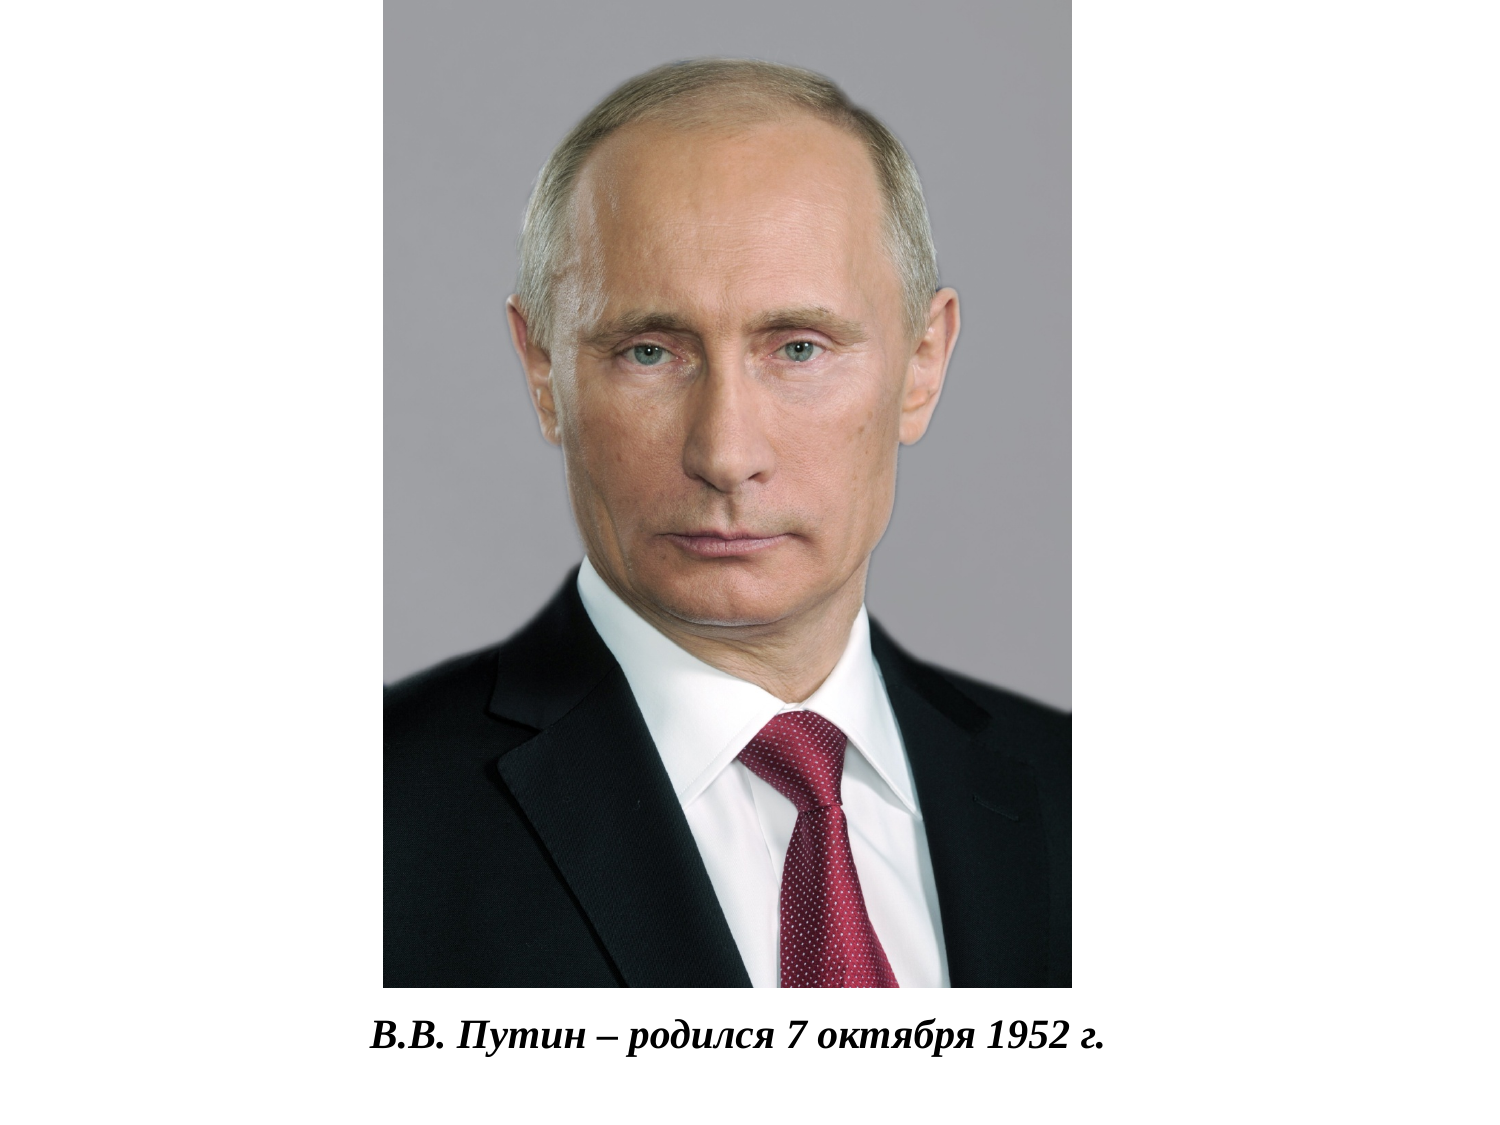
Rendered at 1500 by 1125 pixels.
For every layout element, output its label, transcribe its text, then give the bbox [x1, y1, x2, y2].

picture [383, 0, 1072, 988]
text_box В.В. Путин – родился 7 октября 1952 г. [218, 999, 1258, 1065]
